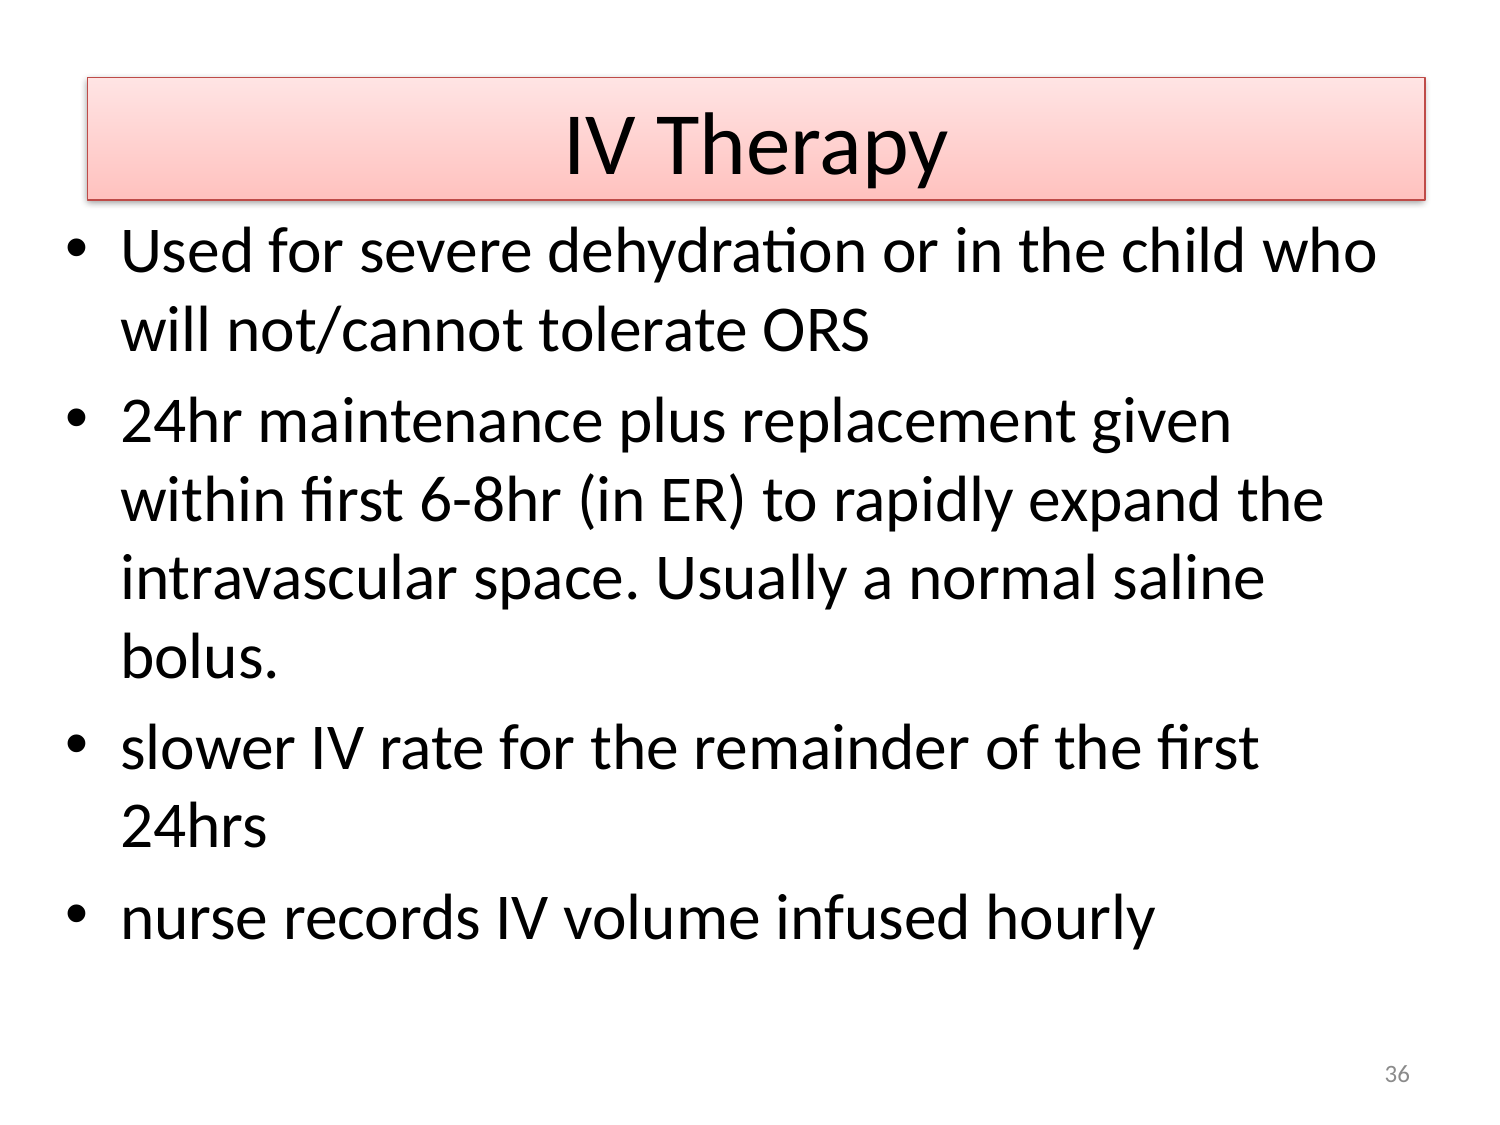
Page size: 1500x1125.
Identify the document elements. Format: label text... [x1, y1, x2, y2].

title IV Therapy [87, 77, 1426, 201]
slide_number 36 [1074, 1042, 1425, 1103]
list Used for severe dehydration or in the child who will not/cannot tolerate ORS 24hr maintenance plus replacement given within first 6-8hr (in ER) to rapidly expand the intravascular space. Usually a normal saline bolus. slower IV rate for the remainder of the first 24hrs nurse records IV volume infused hourly [50, 200, 1425, 963]
